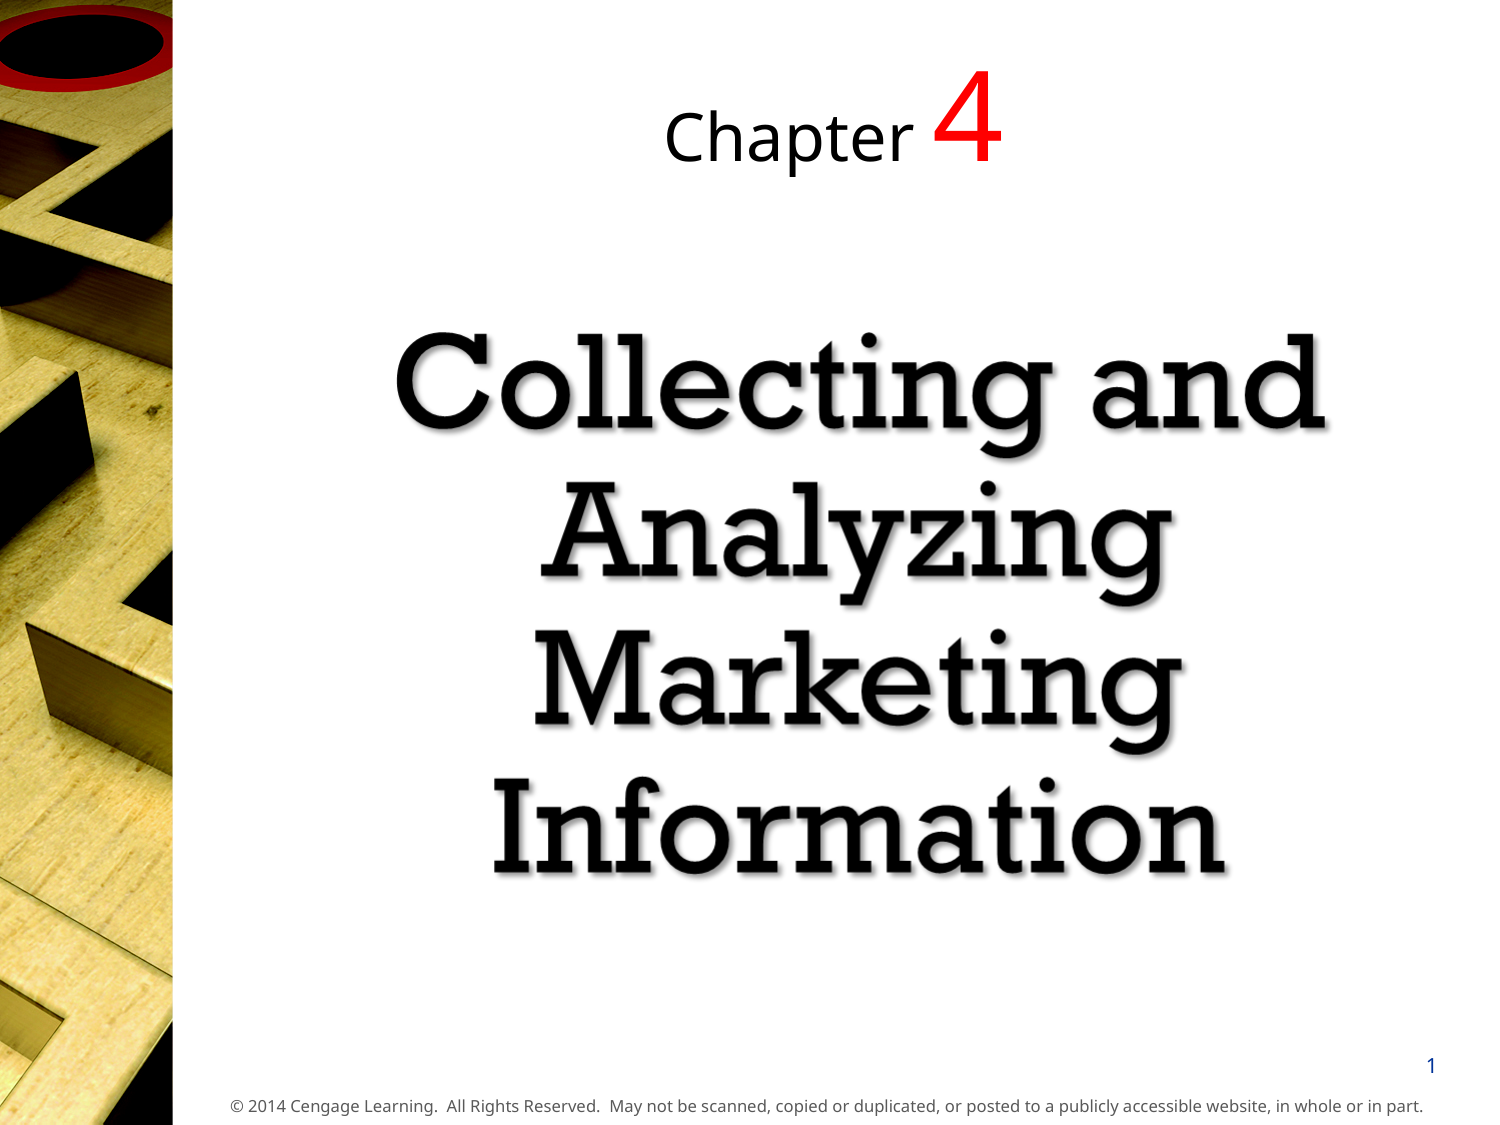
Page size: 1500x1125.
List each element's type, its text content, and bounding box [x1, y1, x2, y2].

title Chapter 4 [213, 29, 1454, 213]
picture [303, 249, 1454, 1001]
picture [0, 0, 173, 1125]
slide_number 1 [1386, 1037, 1478, 1097]
